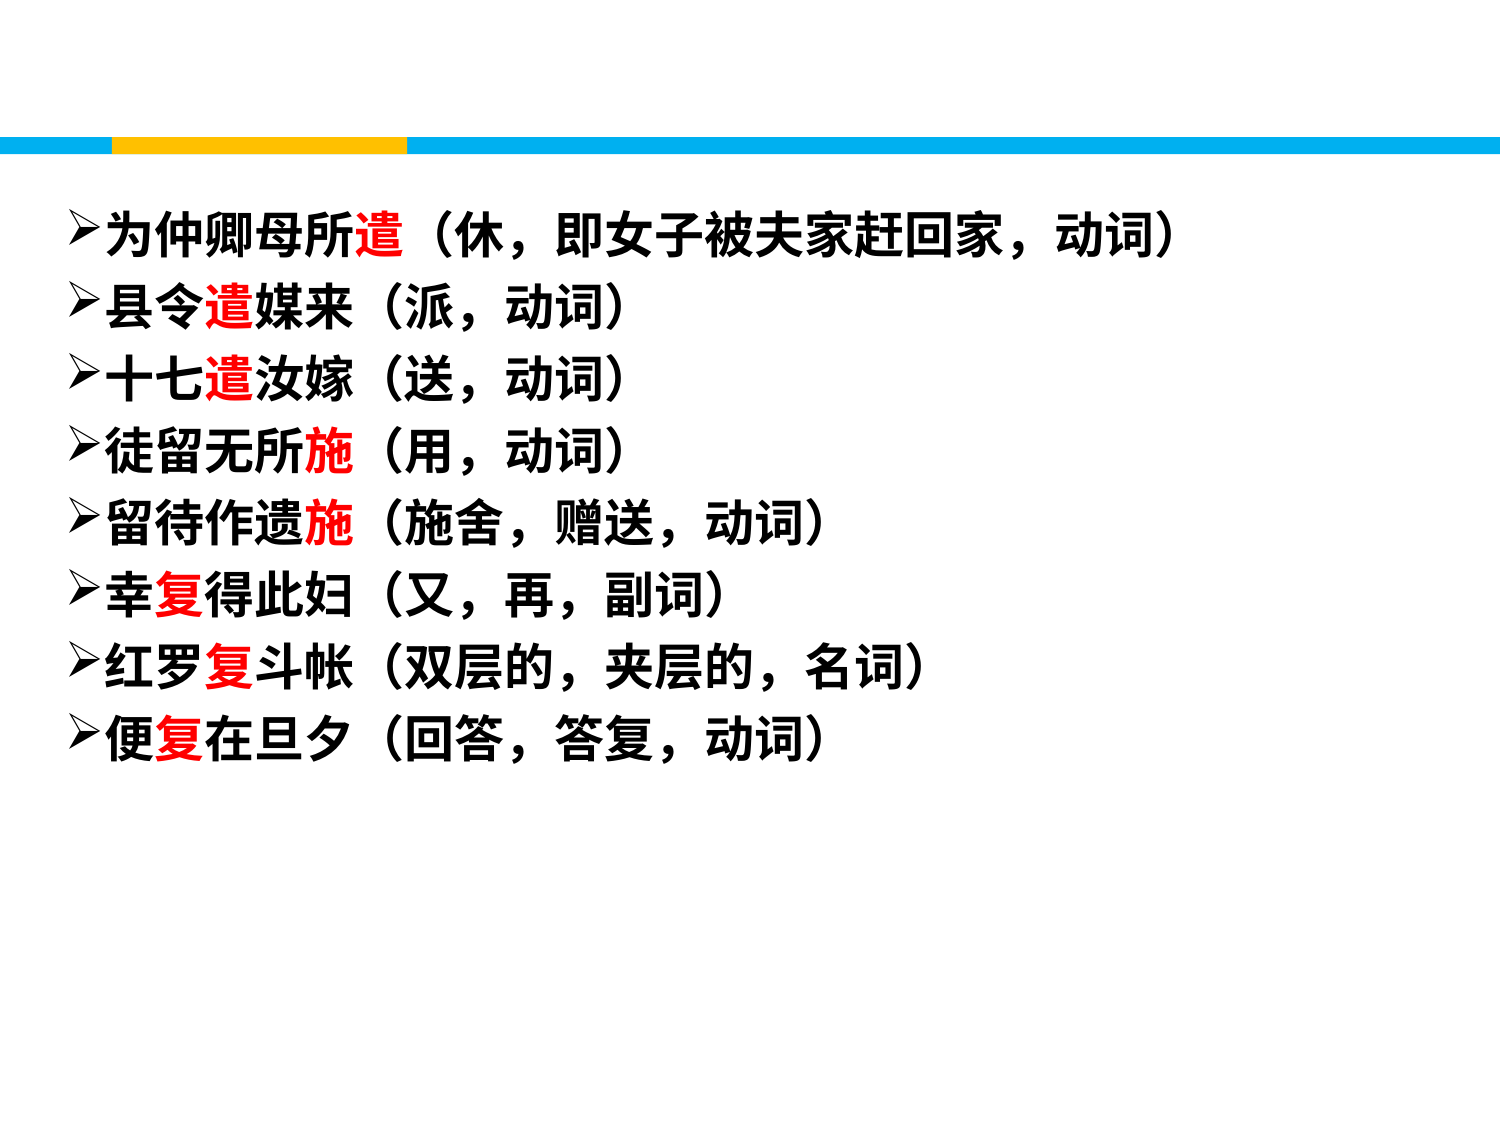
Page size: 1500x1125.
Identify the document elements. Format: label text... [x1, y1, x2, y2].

text_box [0, 137, 111, 155]
text_box [408, 137, 1500, 155]
text_box [111, 137, 408, 155]
text_box 为仲卿母所遣（休，即女子被夫家赶回家，动词） 县令遣媒来（派，动词） 十七遣汝嫁（送，动词） 徒留无所施（用，动词） 留待作遗施（施舍，赠送，动词） 幸复得此妇（又，再，副词） 红罗复斗帐（双层的，夹层的，名词） 便复在旦夕（回答，答复，动词） [50, 184, 1279, 775]
